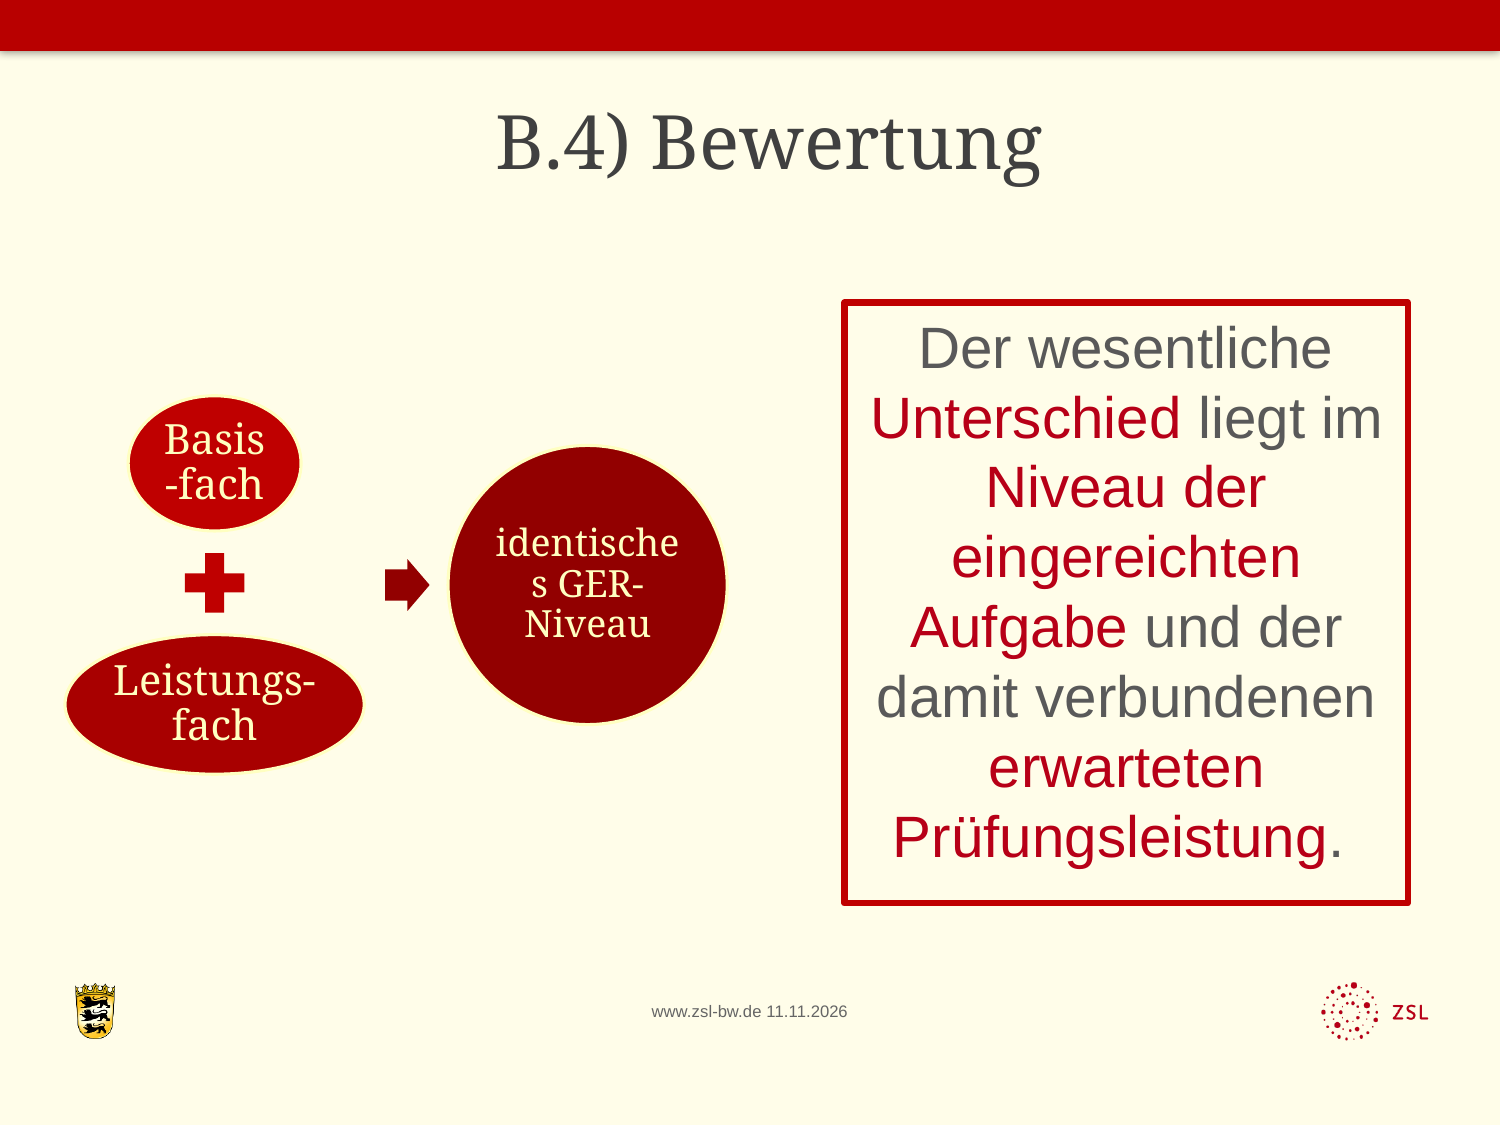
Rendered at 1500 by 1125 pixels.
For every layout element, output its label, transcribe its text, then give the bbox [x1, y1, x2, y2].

text_box Der wesentliche Unterschied liegt im Niveau der eingereichten Aufgabe und der damit verbundenen erwarteten Prüfungsleistung. [844, 302, 1408, 904]
text_box B.4) Bewertung [116, 66, 1424, 213]
picture [73, 981, 117, 1041]
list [64, 213, 728, 957]
picture [1320, 981, 1429, 1041]
